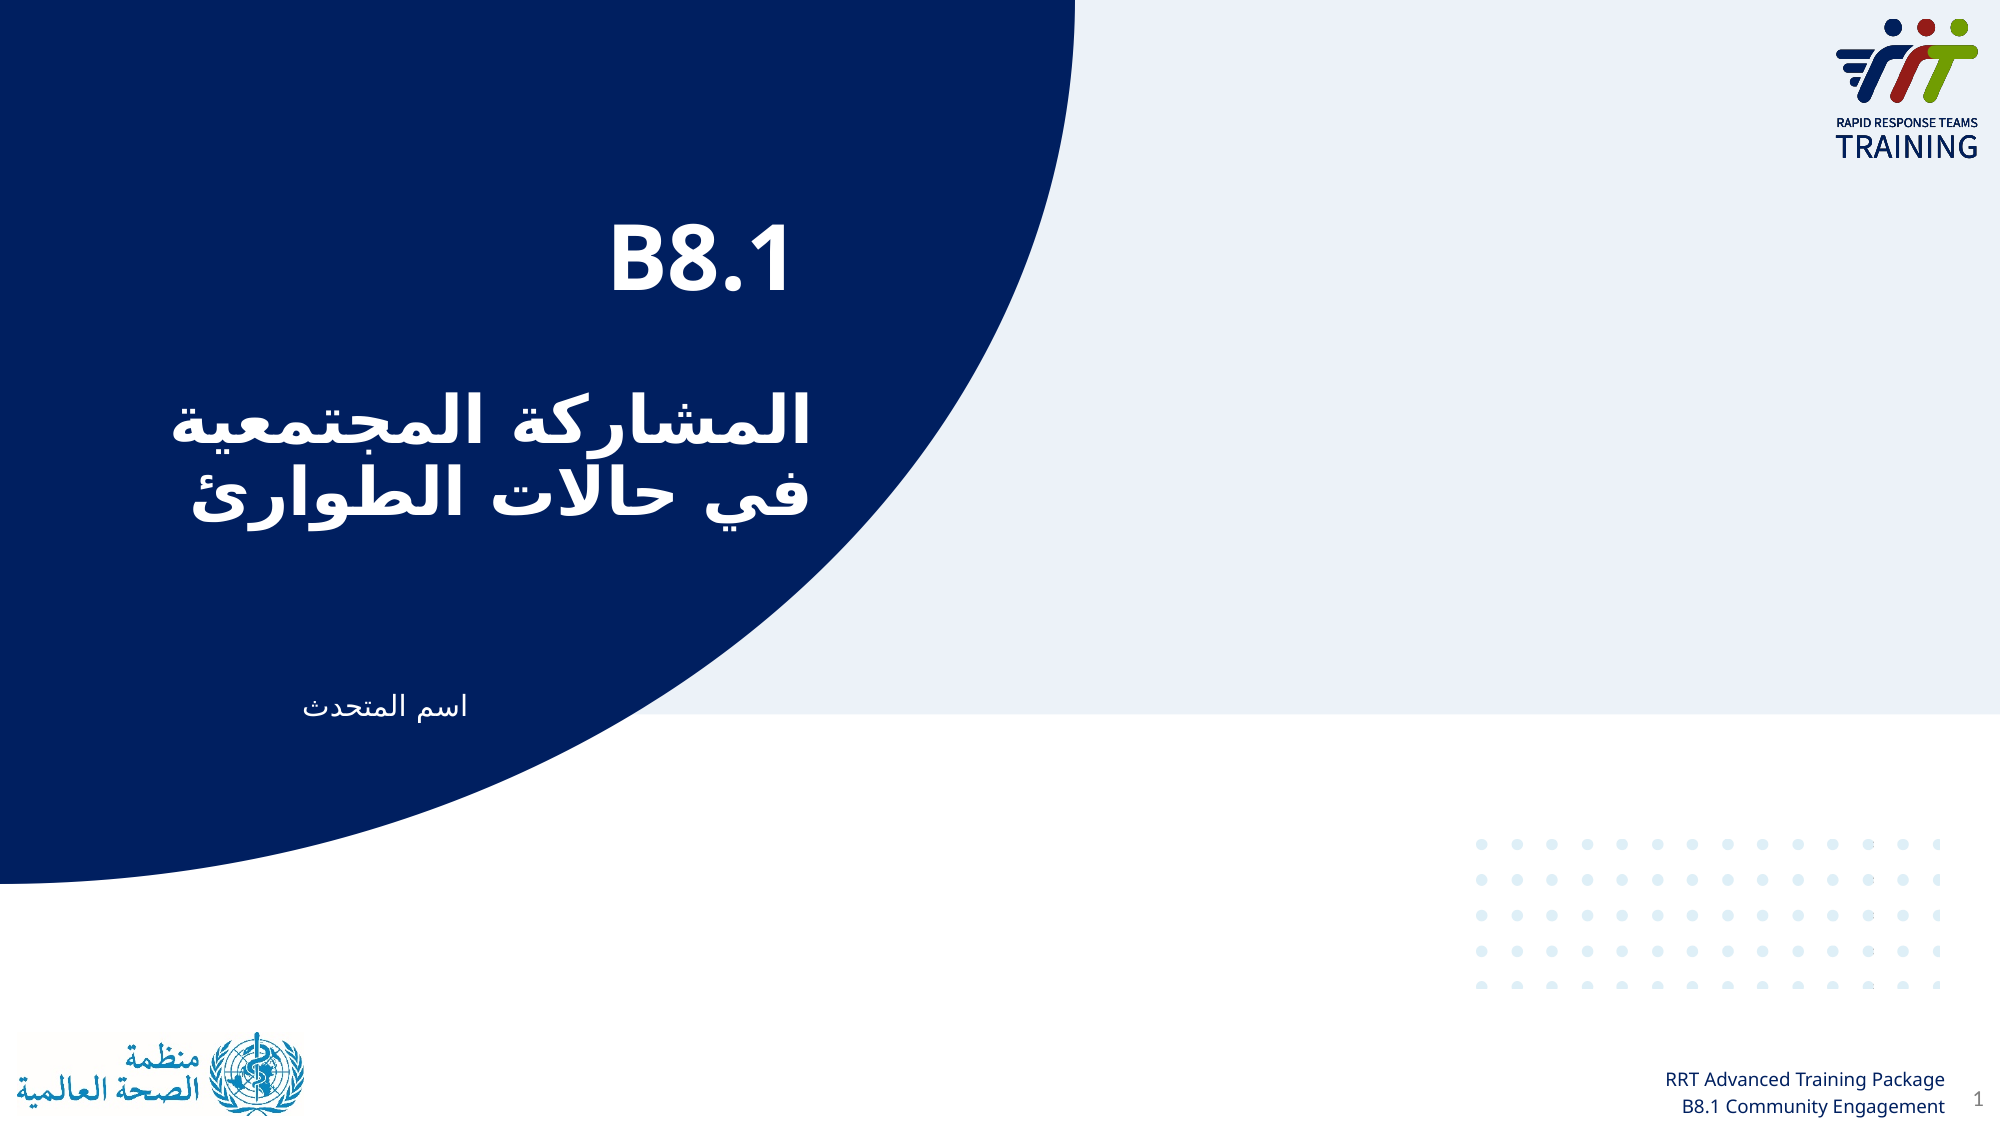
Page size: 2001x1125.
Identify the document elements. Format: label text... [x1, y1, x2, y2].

picture [17, 1032, 304, 1116]
title المشاركة المجتمعية في حالات الطوارئ [84, 259, 822, 657]
picture [1835, 19, 1978, 167]
text_box B8.1 [84, 203, 807, 318]
picture [0, 0, 1075, 884]
text_box اسم المتحدث [93, 680, 476, 730]
picture [1476, 839, 1940, 989]
